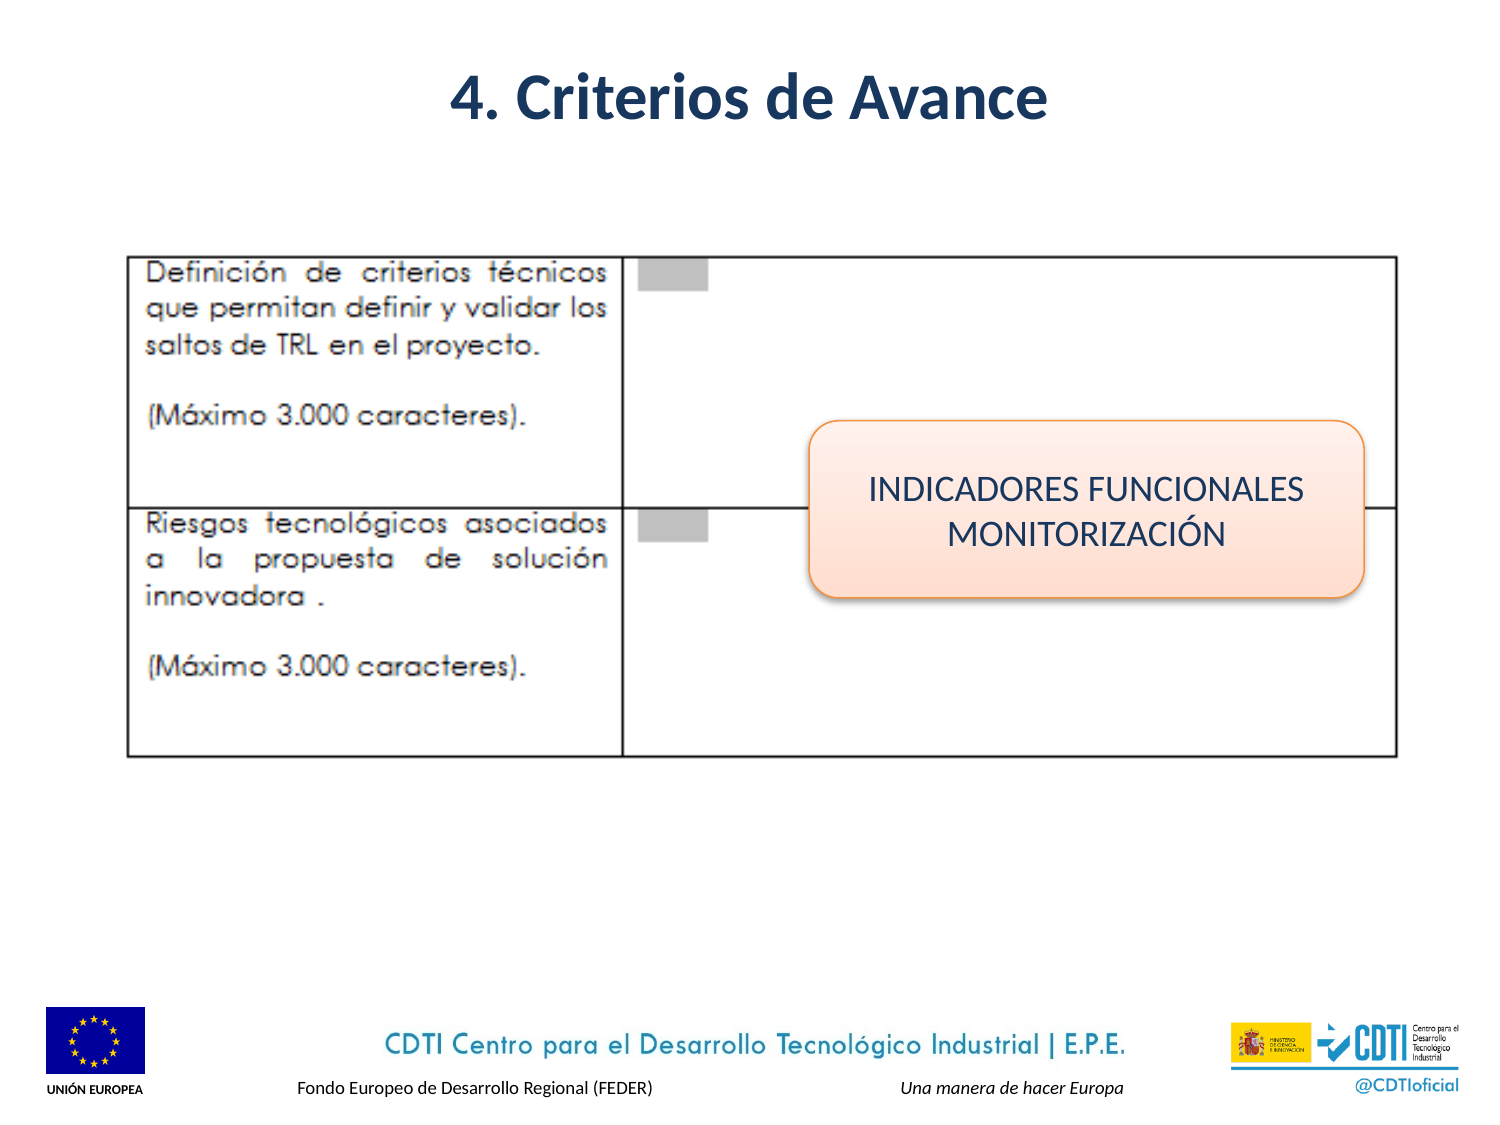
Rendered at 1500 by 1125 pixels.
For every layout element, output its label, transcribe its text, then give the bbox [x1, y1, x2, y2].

picture [371, 1014, 1139, 1074]
picture [1231, 1022, 1459, 1094]
picture [46, 1007, 145, 1074]
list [88, 225, 1433, 835]
title 4. Criterios de Avance [75, 45, 1425, 233]
